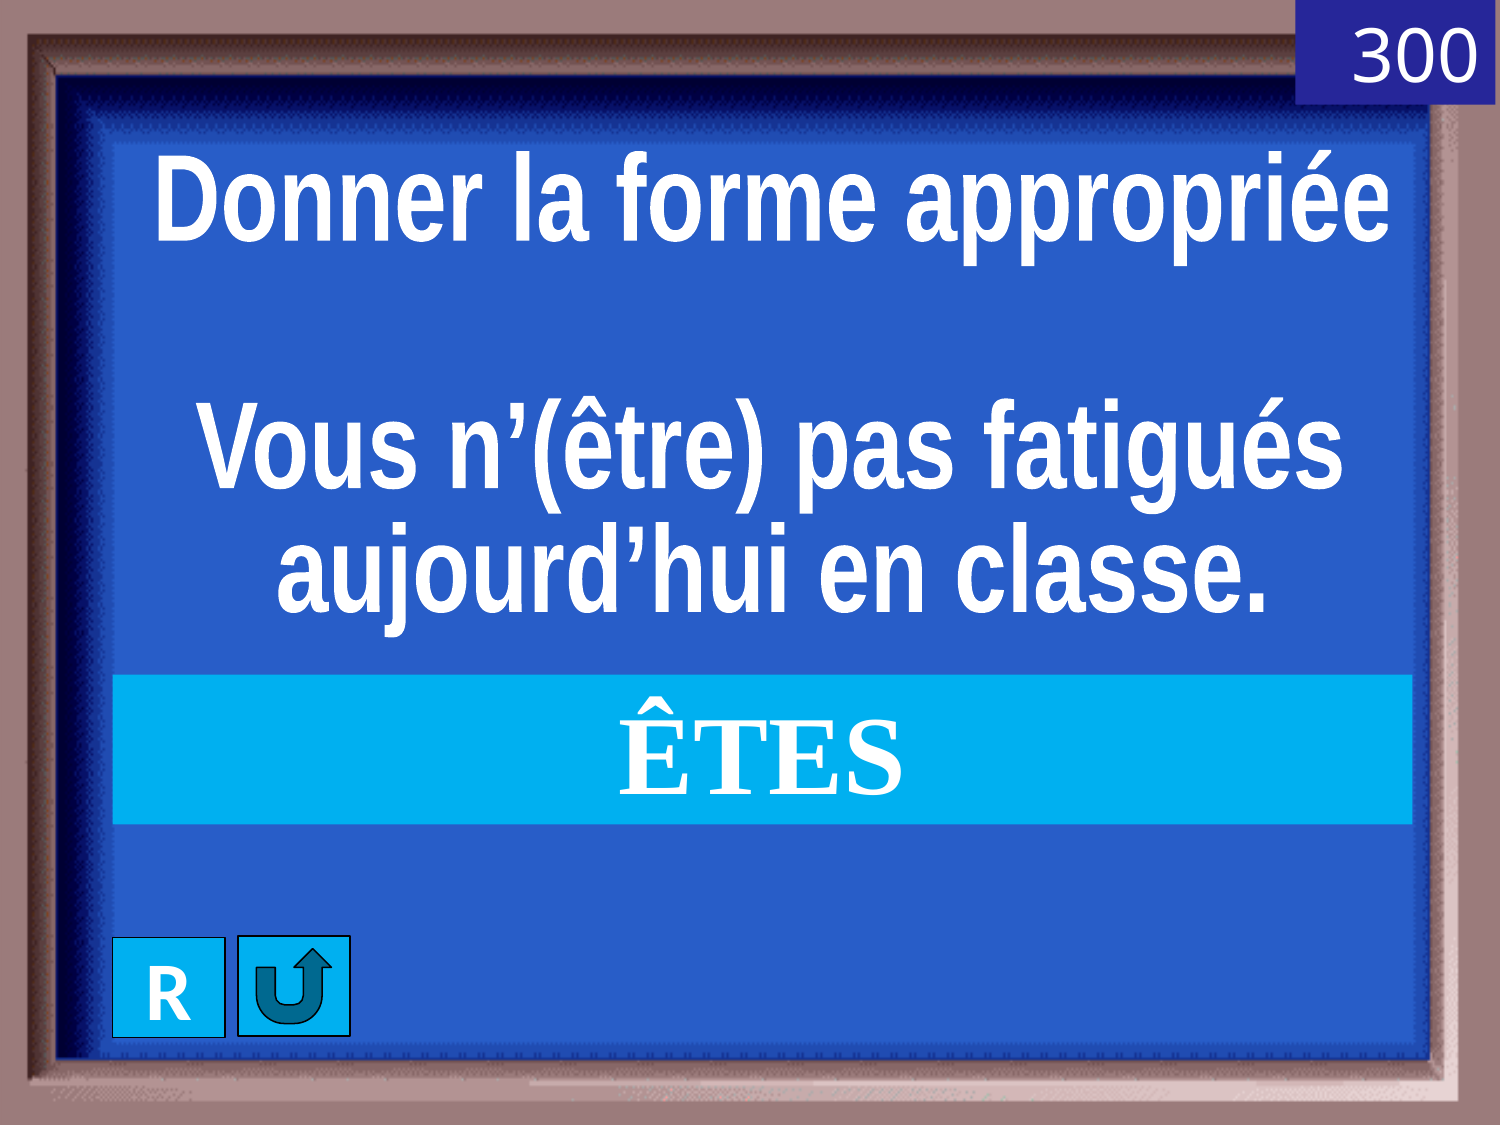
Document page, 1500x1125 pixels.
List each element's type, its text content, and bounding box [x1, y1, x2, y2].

picture [0, 0, 1500, 1125]
text_box R [112, 937, 226, 1038]
text_box ÊTES [112, 674, 1413, 825]
text_box 300 [1295, 0, 1496, 105]
text_box [237, 936, 351, 1037]
